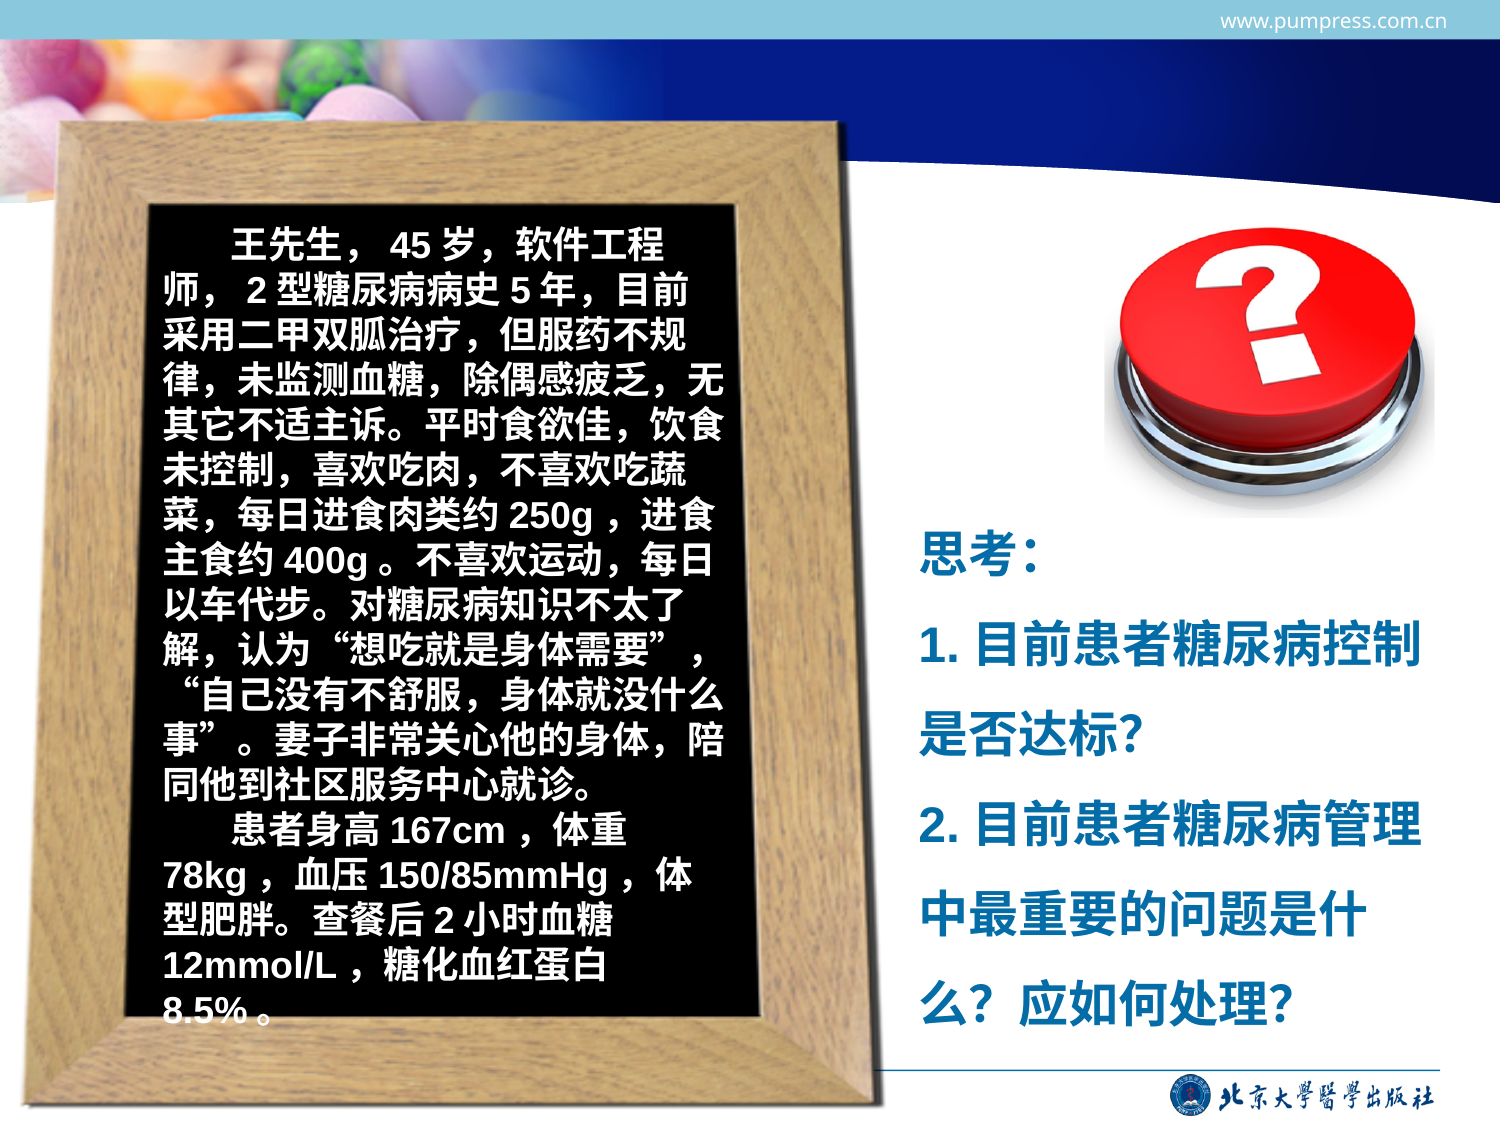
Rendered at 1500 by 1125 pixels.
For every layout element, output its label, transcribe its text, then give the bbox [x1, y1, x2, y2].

slide_number www.pumpress.com.cn [1024, 0, 1463, 38]
picture [0, 40, 1500, 1125]
text_box 思考： 1.目前患者糖尿病控制是否达标？ 2.目前患者糖尿病管理中最重要的问题是什么？应如何处理？ [908, 484, 1463, 1040]
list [1104, 219, 1435, 518]
picture [1170, 1074, 1436, 1118]
